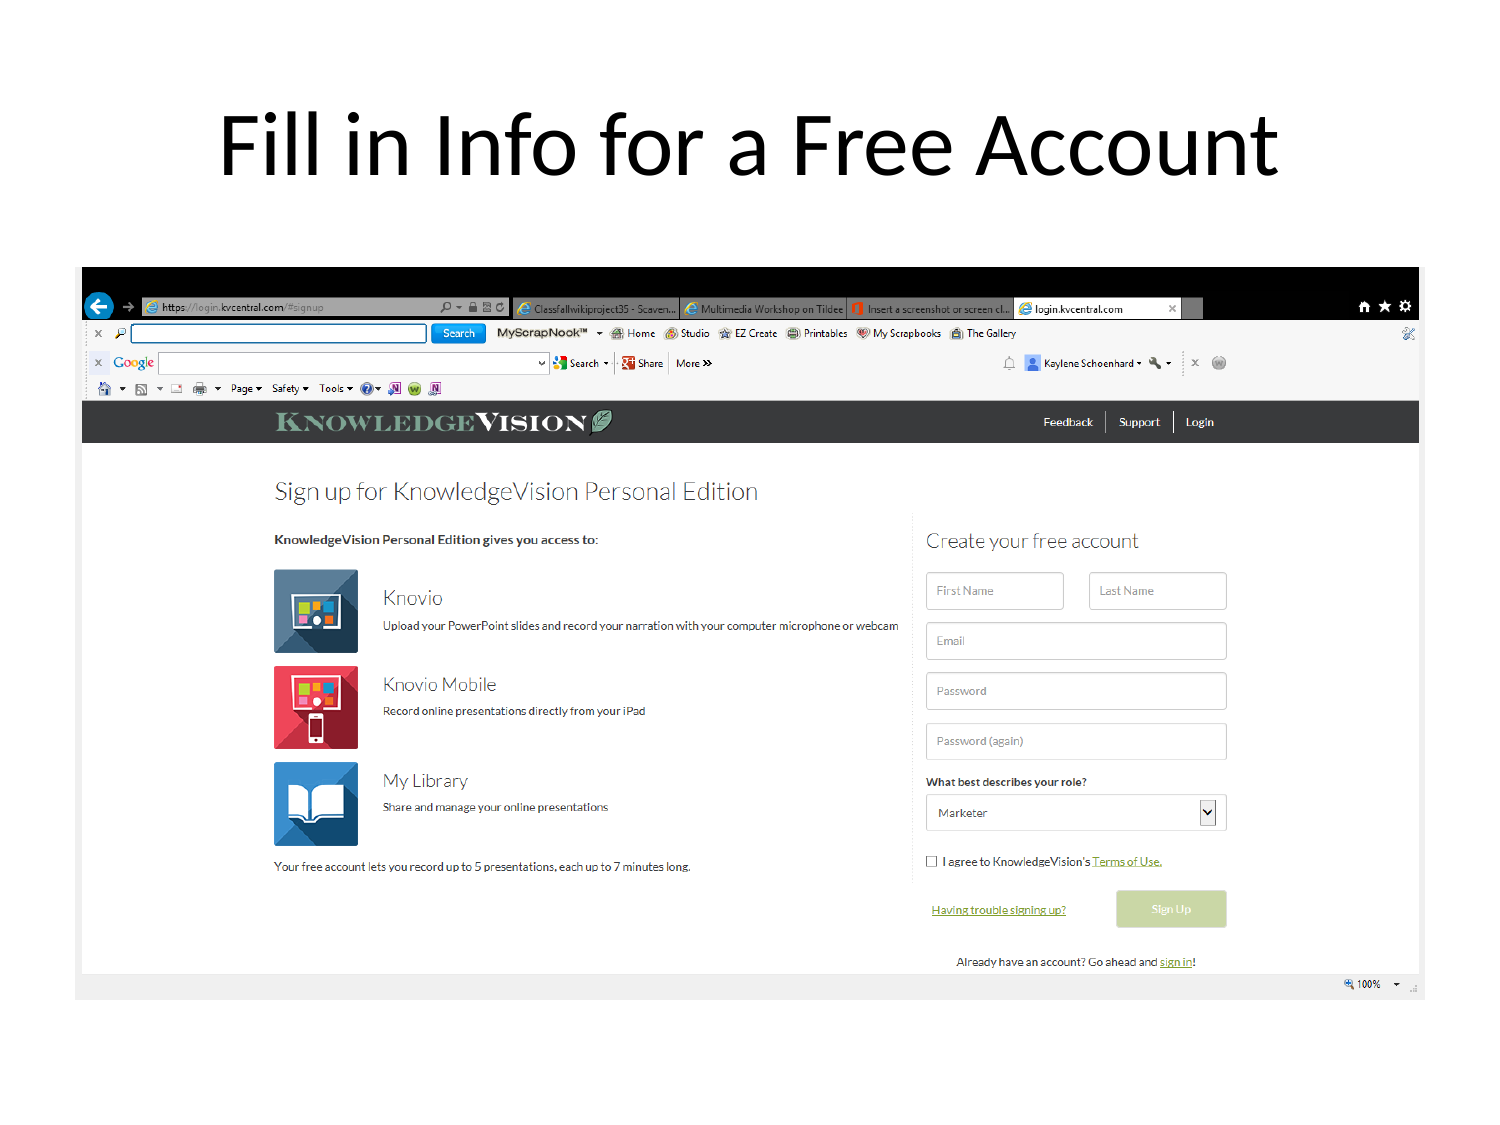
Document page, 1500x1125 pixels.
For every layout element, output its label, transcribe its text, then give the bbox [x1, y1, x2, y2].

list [74, 267, 1426, 1000]
title Fill in Info for a Free Account [75, 45, 1425, 233]
